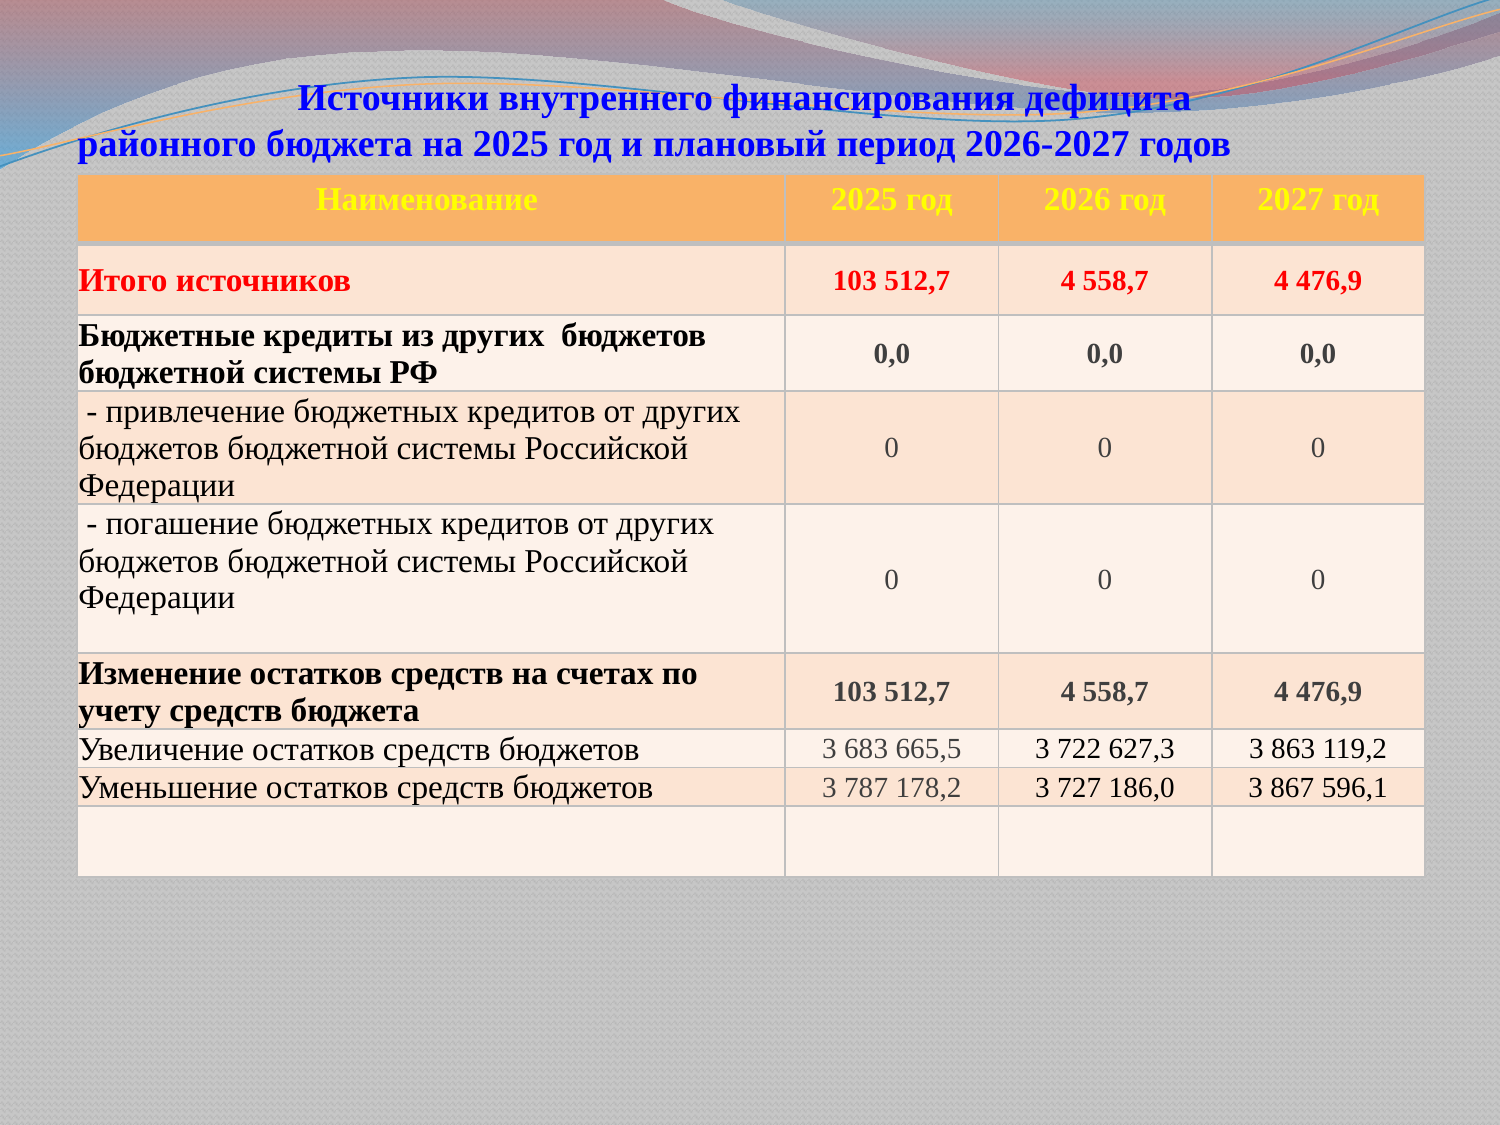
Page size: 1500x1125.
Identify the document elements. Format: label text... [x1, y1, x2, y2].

table_cell 0 [999, 392, 1211, 503]
table_cell - погашение бюджетных кредитов от других бюджетов бюджетной системы Российской Федерации [78, 505, 784, 652]
table_cell - привлечение бюджетных кредитов от других бюджетов бюджетной системы Российской Федерации [78, 392, 784, 503]
table_header Наименование [78, 175, 784, 241]
table_cell 0,0 [999, 316, 1211, 390]
table_cell 0 [999, 505, 1211, 652]
table_cell 3 727 186,0 [999, 768, 1211, 805]
table_cell 3 683 665,5 [786, 730, 998, 767]
table_cell 3 787 178,2 [786, 768, 998, 805]
table_cell Итого источников [78, 246, 784, 314]
table_cell Увеличение остатков средств бюджетов [78, 730, 784, 767]
table_cell 3 722 627,3 [999, 730, 1211, 767]
table_cell 3 863 119,2 [1213, 730, 1424, 767]
table_cell 4 558,7 [999, 654, 1211, 728]
table_cell [1213, 807, 1424, 876]
title Источники внутреннего финансирования дефицита районного бюджета на 2025 год и плановый период 2026-2027 годов [75, 35, 1425, 164]
table_cell 3 867 596,1 [1213, 768, 1424, 805]
table_cell 0 [786, 505, 998, 652]
table_cell Изменение остатков средств на счетах по учету средств бюджета [78, 654, 784, 728]
table_cell 4 476,9 [1213, 654, 1424, 728]
table_header 2027 год [1213, 175, 1424, 241]
table_header 2026 год [999, 175, 1211, 241]
table_cell [78, 807, 784, 876]
table_cell 103 512,7 [786, 246, 998, 314]
table_cell 0,0 [786, 316, 998, 390]
table_cell [786, 807, 998, 876]
table_header 2025 год [786, 175, 998, 241]
table_cell 0 [1213, 505, 1424, 652]
table_cell 0 [786, 392, 998, 503]
table_cell Бюджетные кредиты из других бюджетов бюджетной системы РФ [78, 316, 784, 390]
table_cell Уменьшение остатков средств бюджетов [78, 768, 784, 805]
table_cell [999, 807, 1211, 876]
table_cell 0,0 [1213, 316, 1424, 390]
table_cell 4 558,7 [999, 246, 1211, 314]
table_cell 4 476,9 [1213, 246, 1424, 314]
table_cell 103 512,7 [786, 654, 998, 728]
table_cell 0 [1213, 392, 1424, 503]
